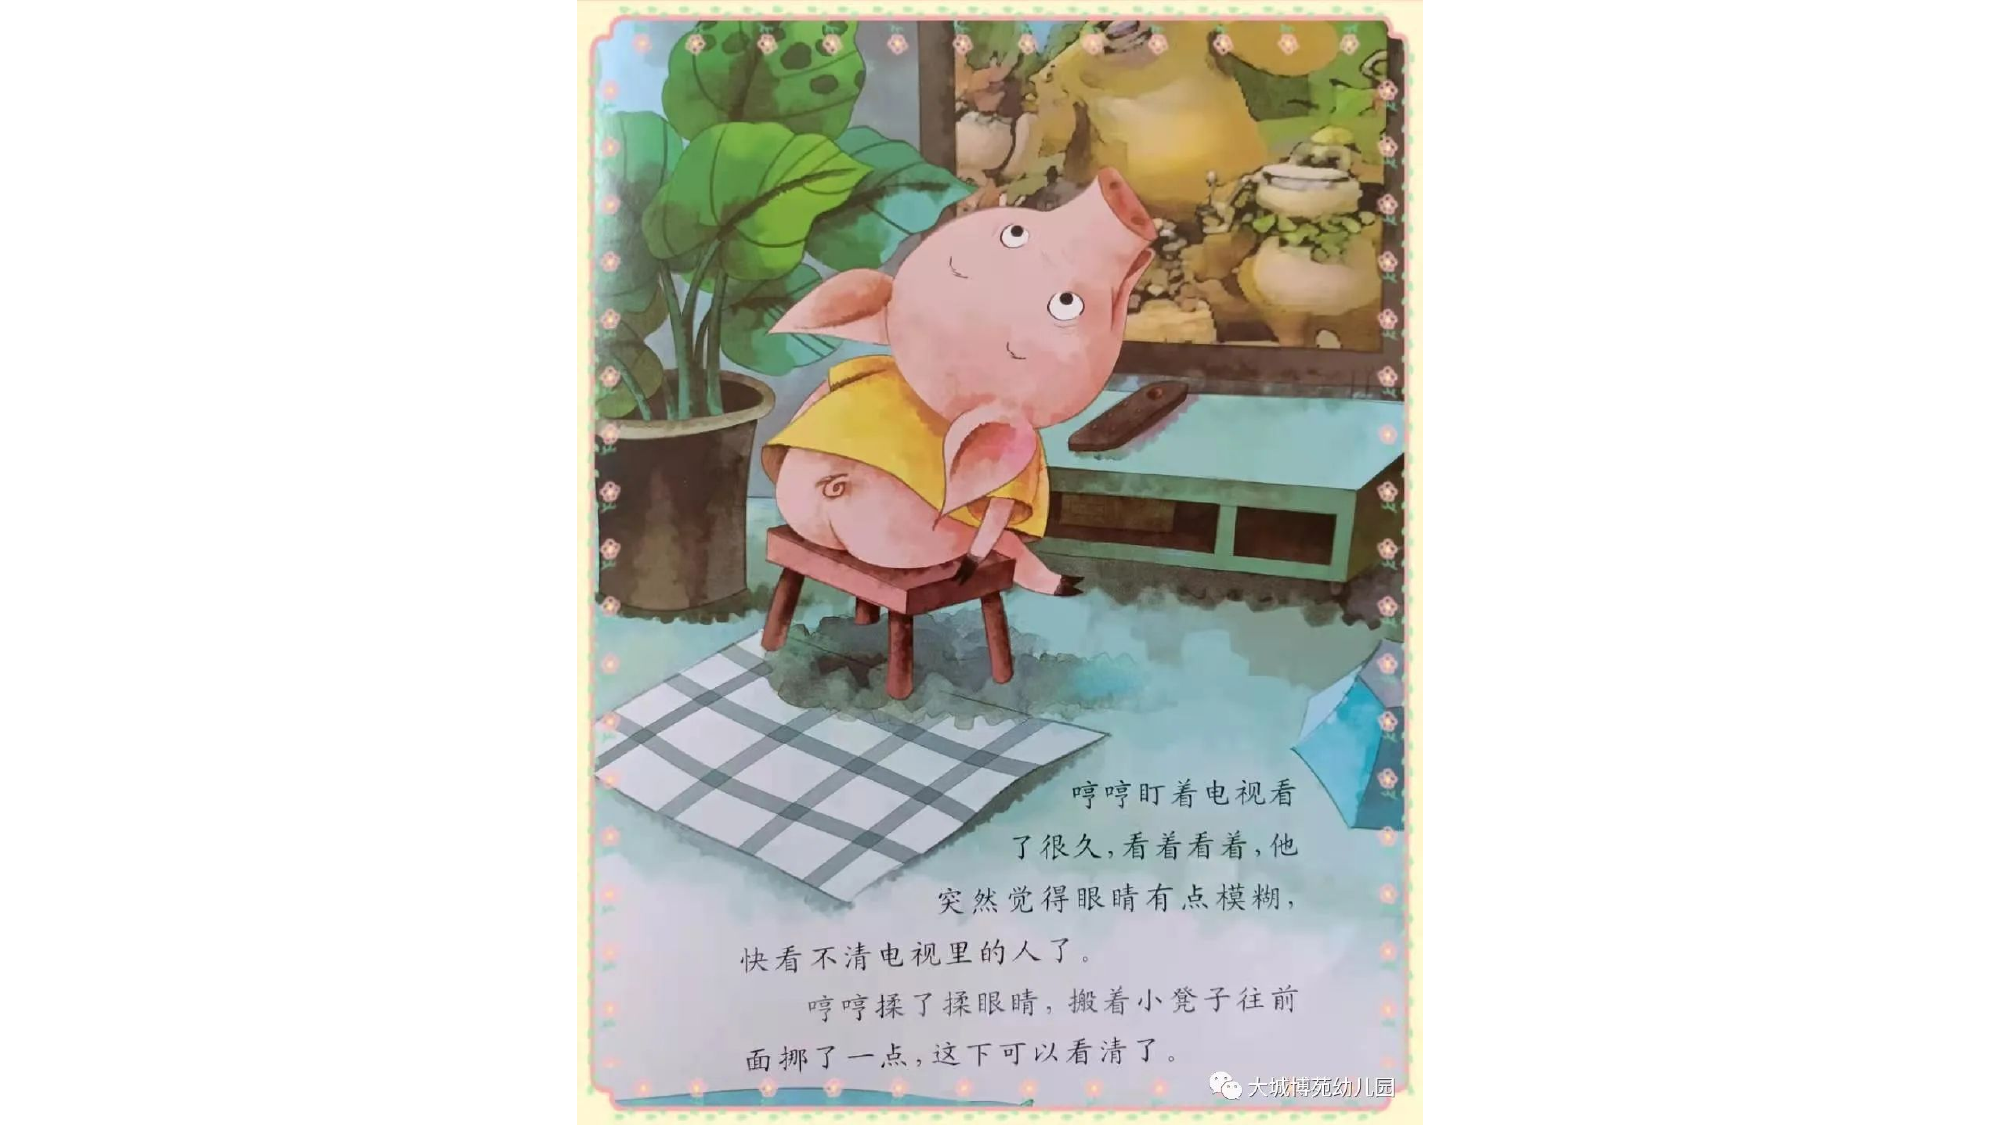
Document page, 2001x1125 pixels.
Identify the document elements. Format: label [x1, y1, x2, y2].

picture [577, 0, 1423, 1125]
